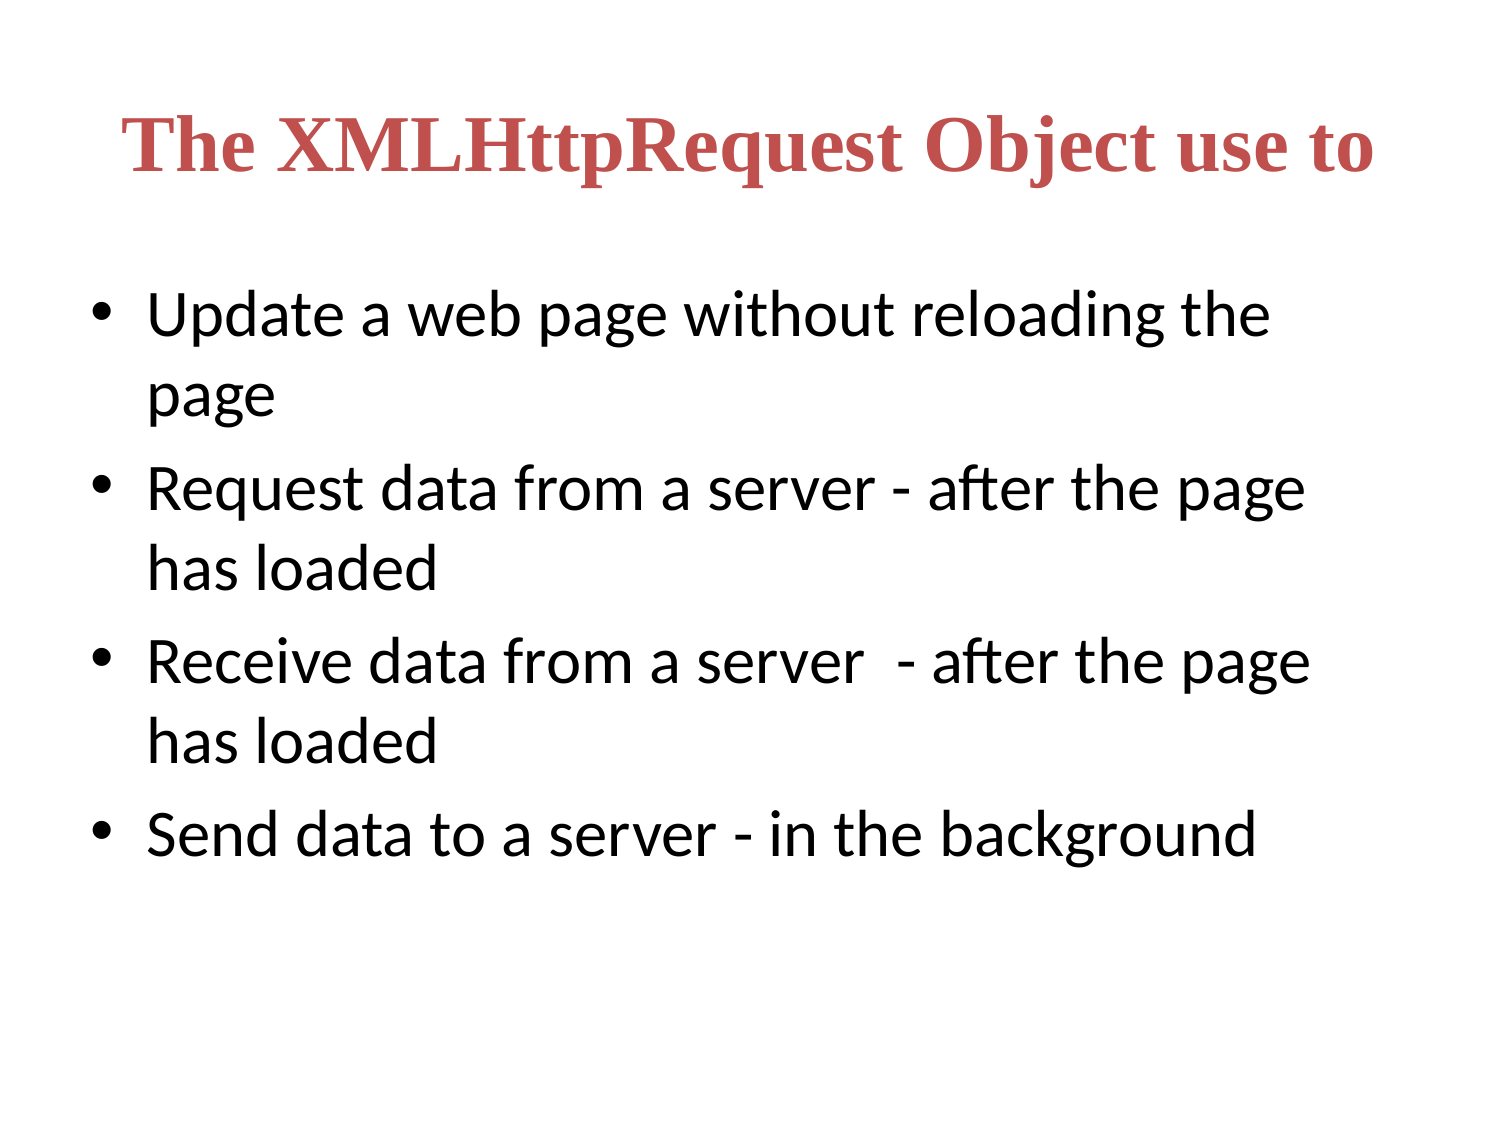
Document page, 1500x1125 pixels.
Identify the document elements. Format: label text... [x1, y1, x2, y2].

title The XMLHttpRequest Object use to [75, 45, 1425, 233]
list Update a web page without reloading the page Request data from a server - after the page has loaded Receive data from a server - after the page has loaded Send data to a server - in the background [75, 262, 1425, 1005]
